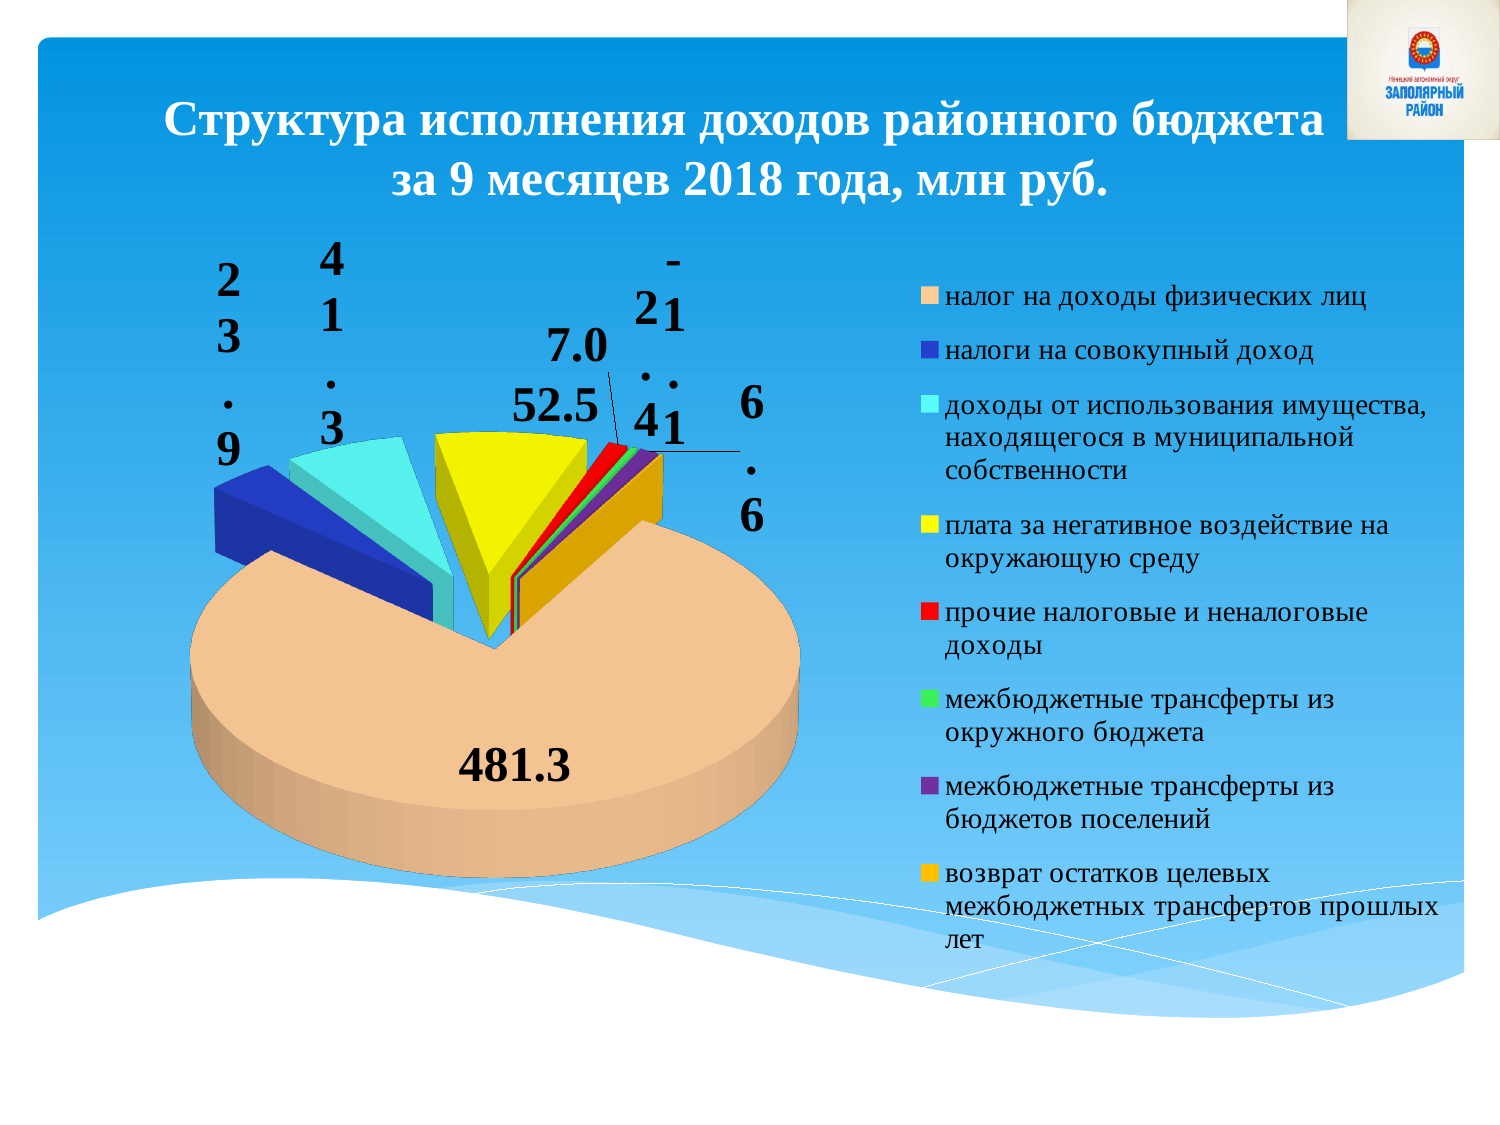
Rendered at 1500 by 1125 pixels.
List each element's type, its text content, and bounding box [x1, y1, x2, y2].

chart [41, 230, 1460, 1025]
picture [1347, 0, 1500, 140]
text_box Структура исполнения доходов районного бюджета за 9 месяцев 2018 года, млн руб. [41, 78, 1459, 214]
